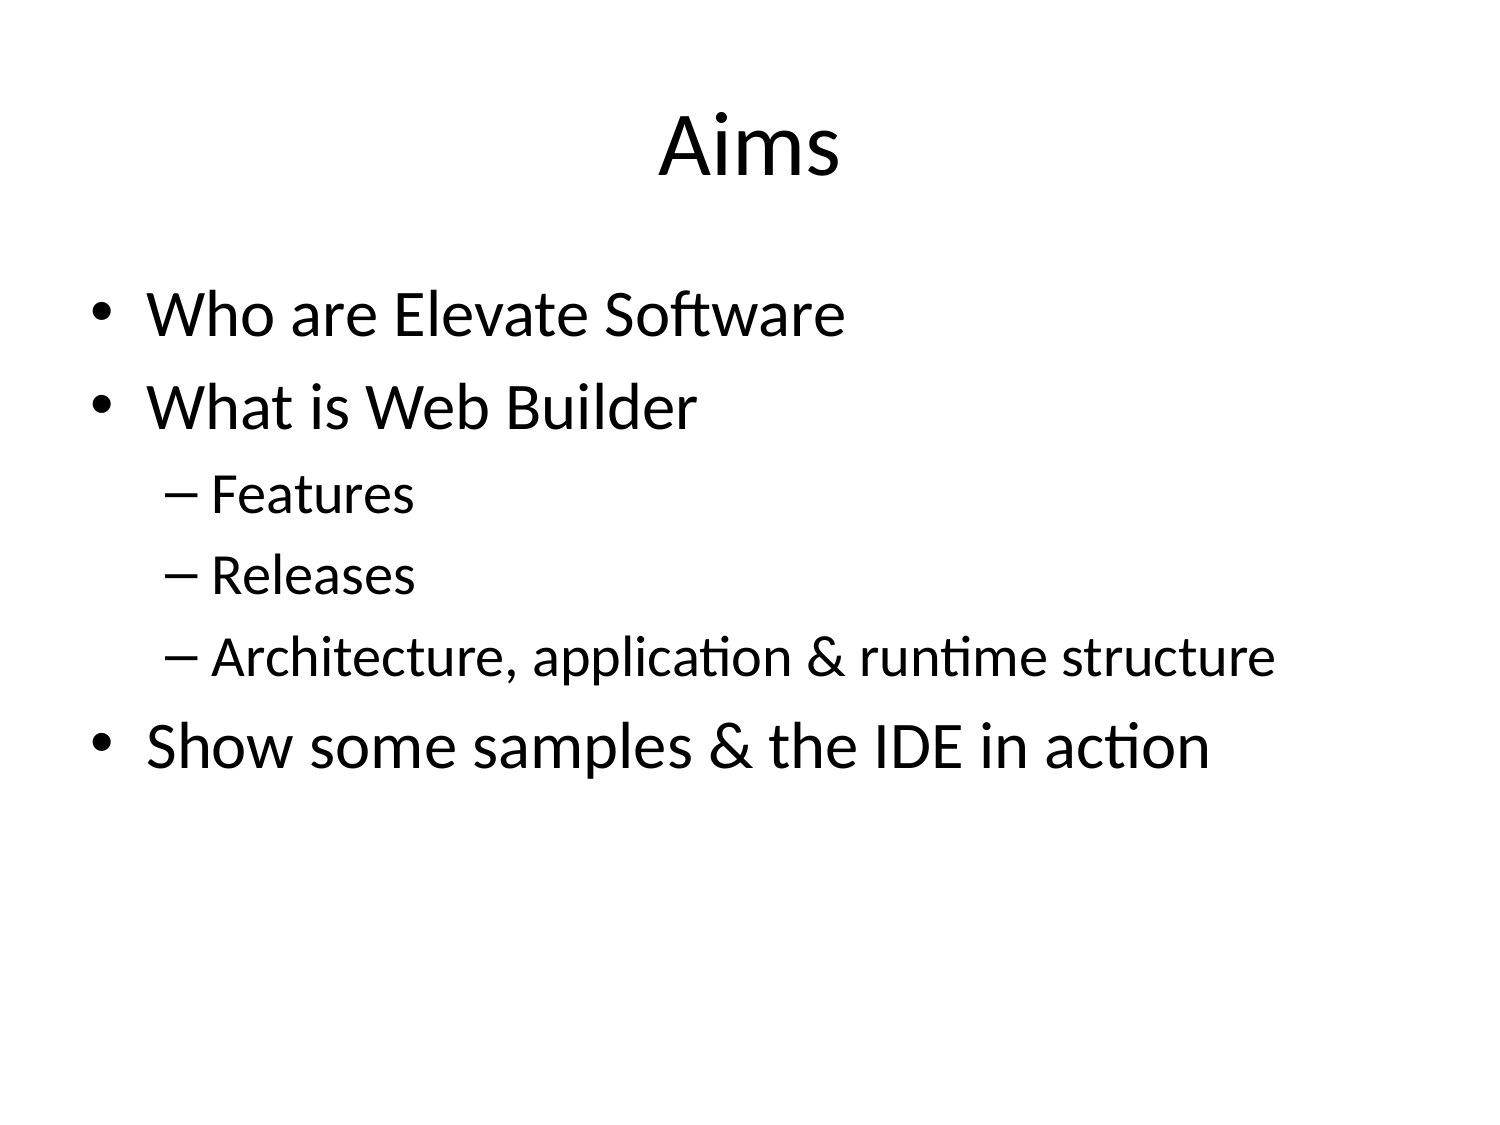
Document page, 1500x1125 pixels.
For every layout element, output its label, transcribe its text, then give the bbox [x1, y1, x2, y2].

list Who are Elevate Software What is Web Builder Features Releases Architecture, application & runtime structure Show some samples & the IDE in action [75, 262, 1425, 1005]
title Aims [75, 45, 1425, 233]
